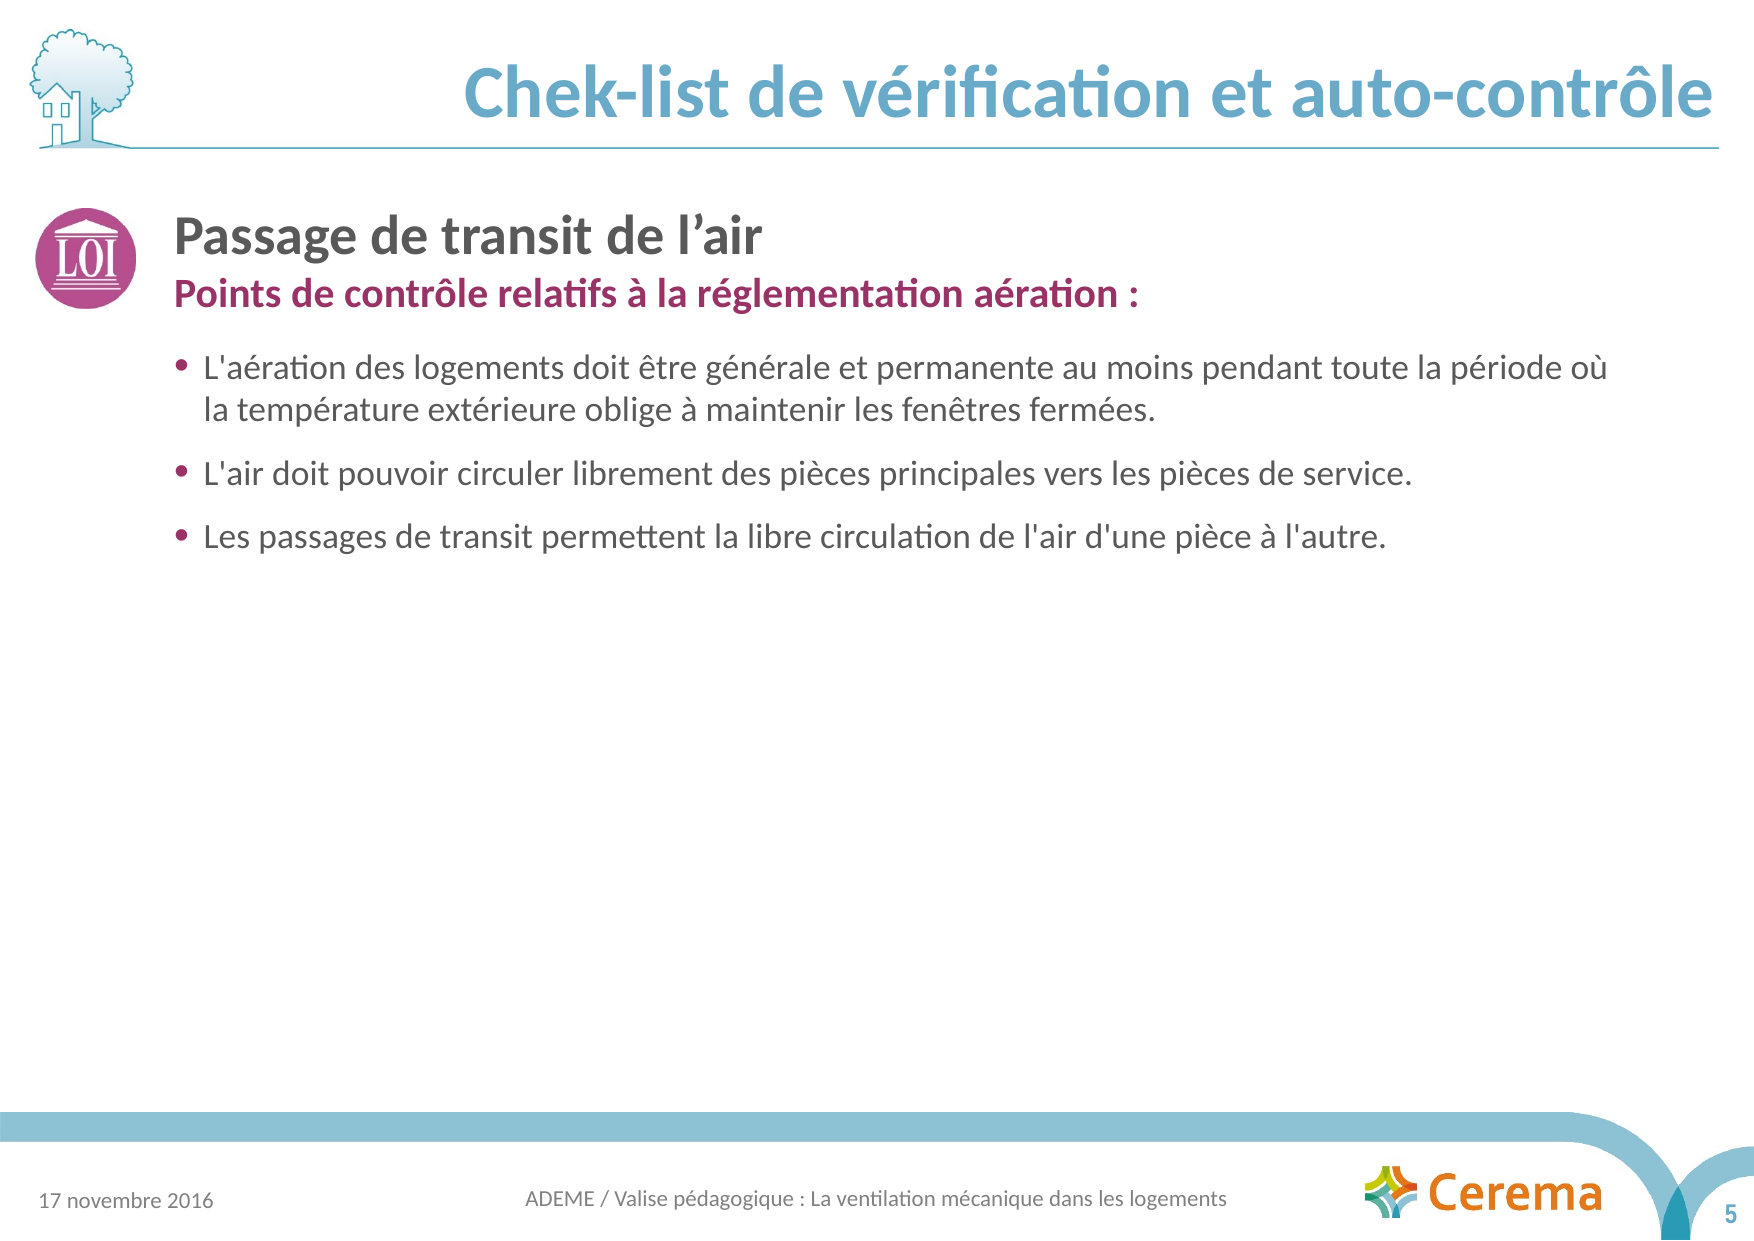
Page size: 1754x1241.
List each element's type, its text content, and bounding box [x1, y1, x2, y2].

text_box L'aération des logements doit être générale et permanente au moins pendant toute la période où la température extérieure oblige à maintenir les fenêtres fermées. L'air doit pouvoir circuler librement des pièces principales vers les pièces de service. Les passages de transit permettent la libre circulation de l'air d'une pièce à l'autre. [159, 336, 1636, 564]
text_box Chek-list de vérification et auto-contrôle [144, 35, 1731, 136]
picture [0, 1112, 1754, 1240]
picture [29, 29, 1719, 149]
text_box Passage de transit de l’air Points de contrôle relatifs à la réglementation aération : [159, 190, 1421, 324]
picture [35, 208, 136, 310]
